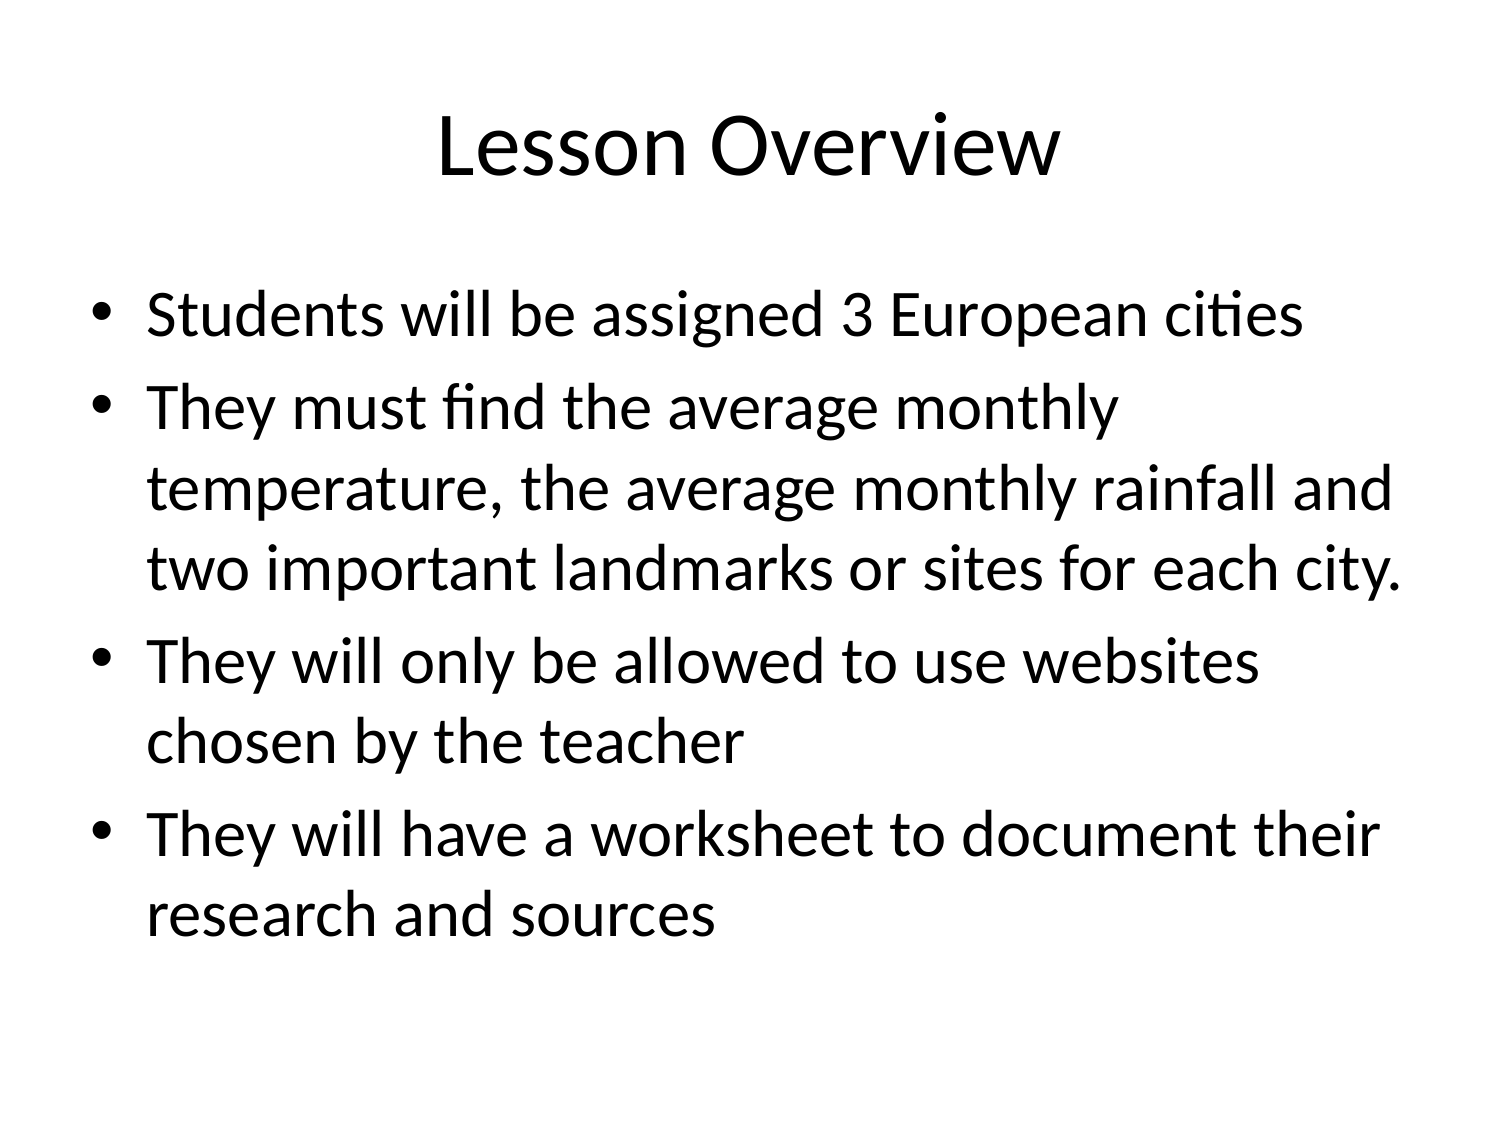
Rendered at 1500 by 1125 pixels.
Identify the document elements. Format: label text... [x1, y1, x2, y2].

title Lesson Overview [75, 45, 1425, 233]
list Students will be assigned 3 European cities They must find the average monthly temperature, the average monthly rainfall and two important landmarks or sites for each city. They will only be allowed to use websites chosen by the teacher They will have a worksheet to document their research and sources [75, 262, 1425, 1005]
